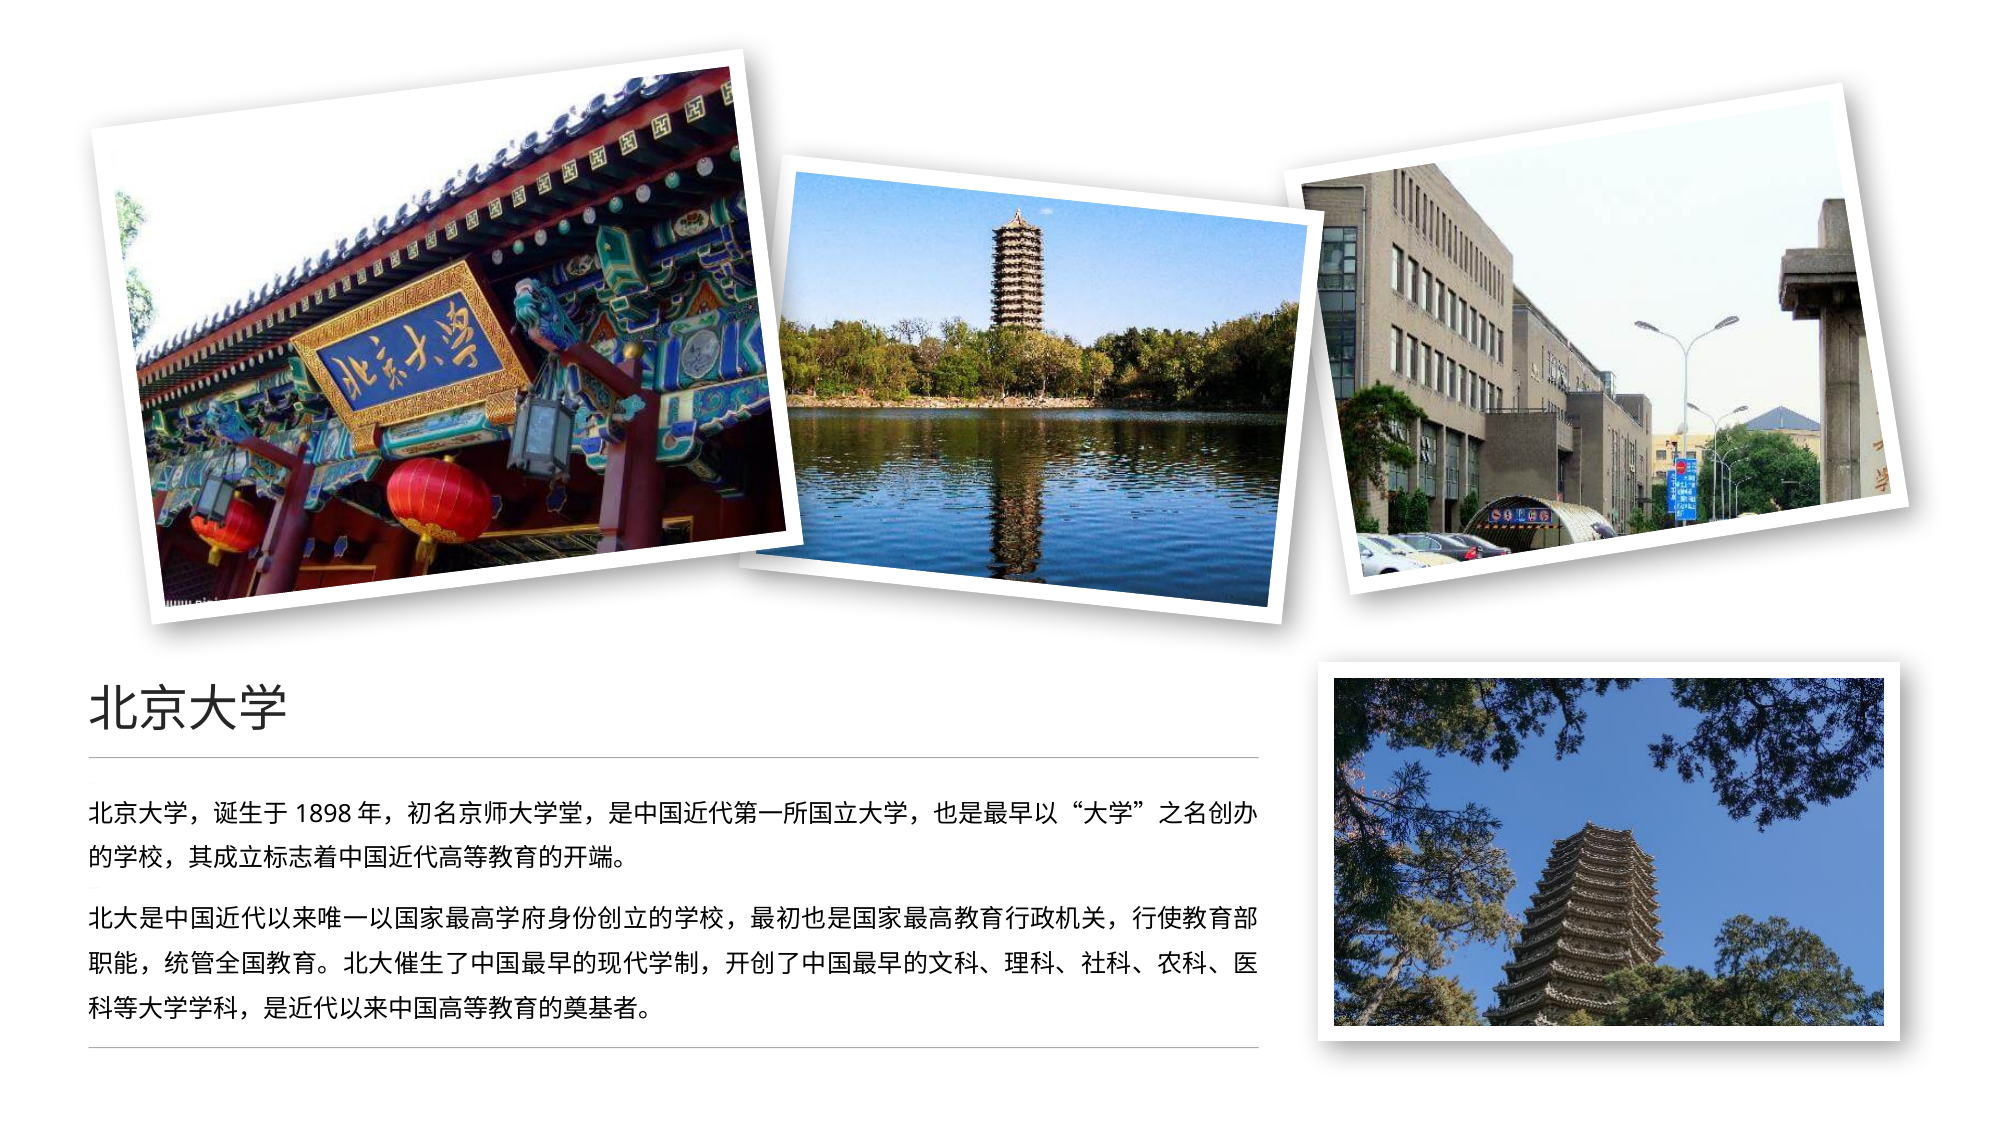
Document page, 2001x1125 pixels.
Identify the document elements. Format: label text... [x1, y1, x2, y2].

text_box 北京大学 [88, 646, 416, 737]
text_box [1325, 669, 1893, 1034]
text_box [98, 56, 797, 618]
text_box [88, 757, 1259, 1048]
text_box [783, 161, 1318, 618]
text_box [1291, 90, 1902, 588]
